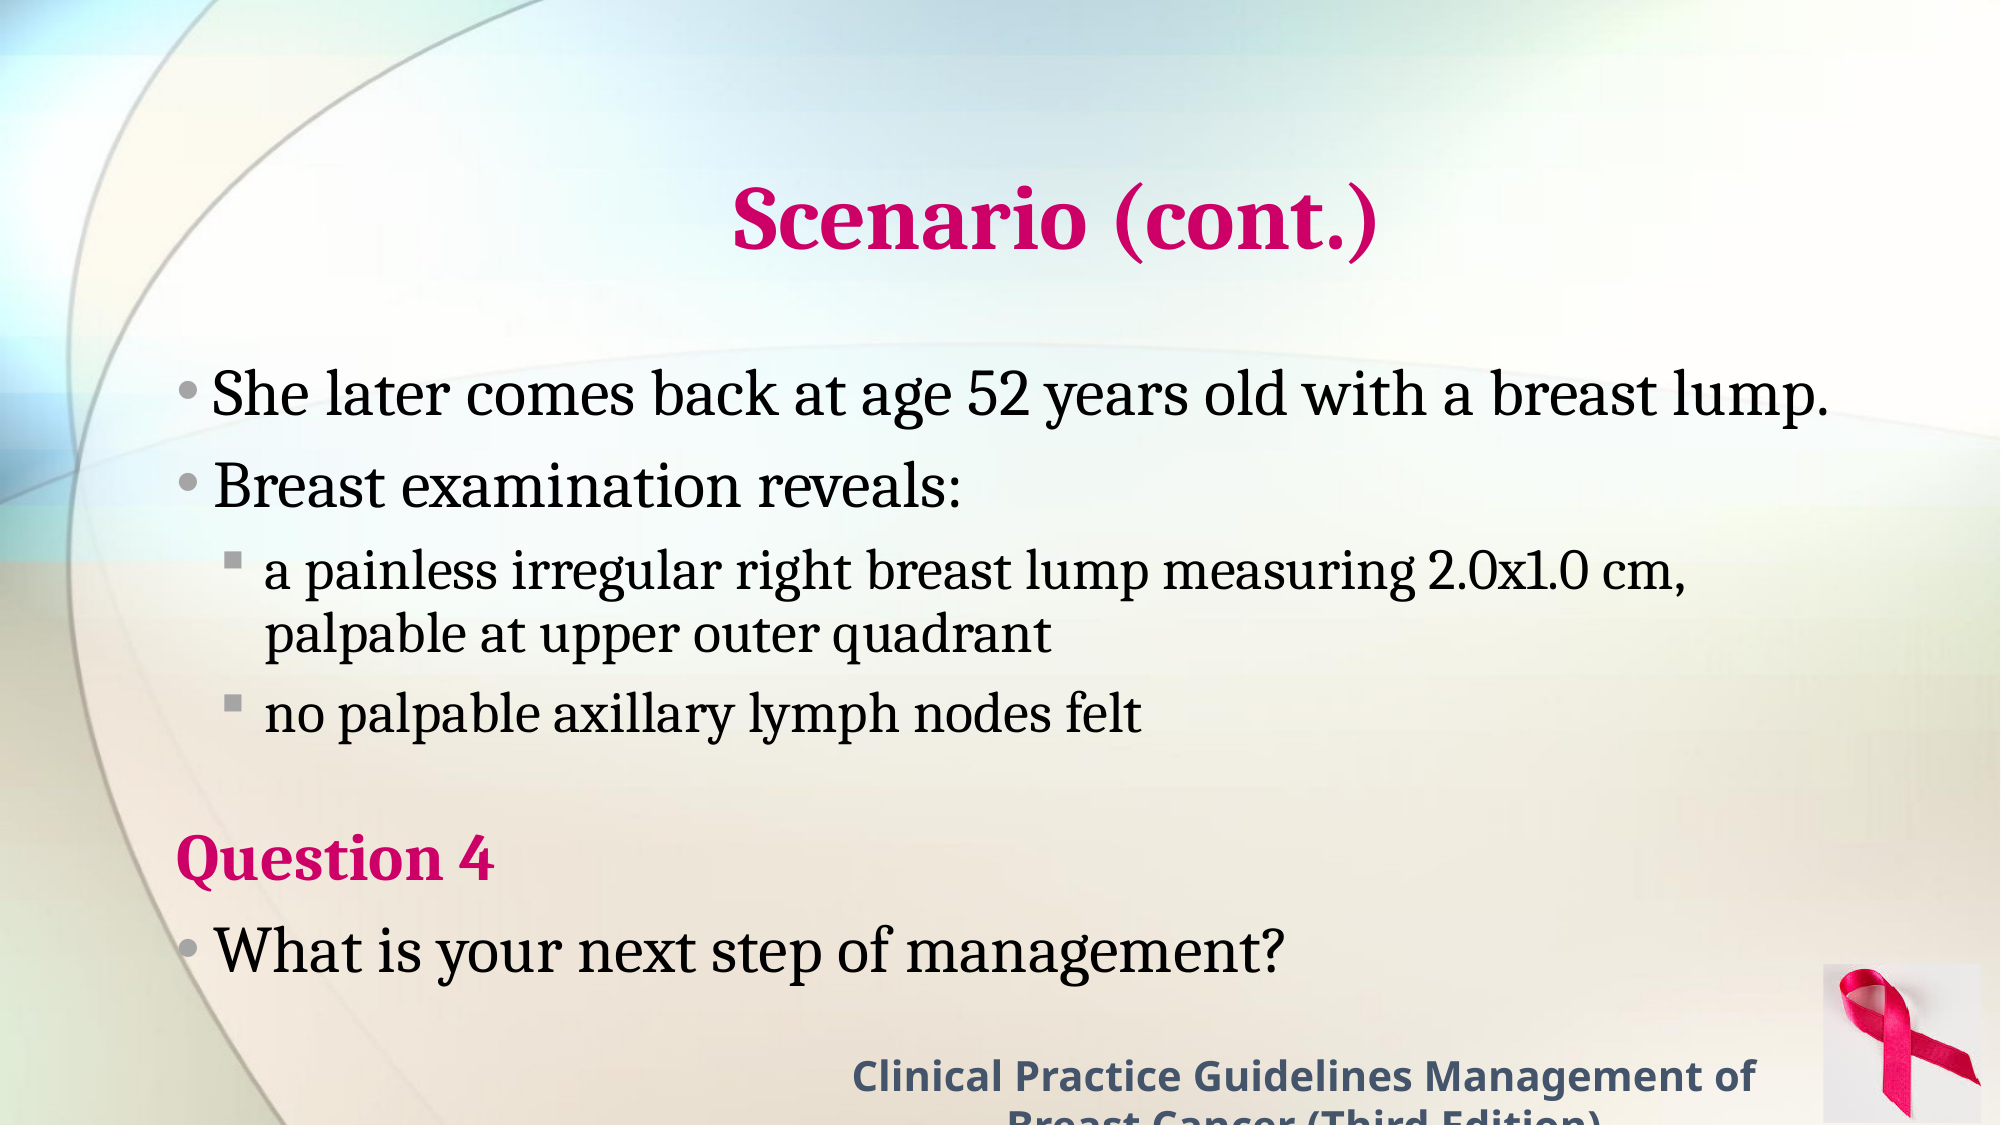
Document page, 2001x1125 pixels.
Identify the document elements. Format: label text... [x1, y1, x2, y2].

picture [0, 0, 2001, 1125]
list She later comes back at age 52 years old with a breast lump. Breast examination reveals: a painless irregular right breast lump measuring 2.0x1.0 cm, palpable at upper outer quadrant no palpable axillary lymph nodes felt Question 4 What is your next step of management? [161, 350, 1885, 1050]
text_box Clinical Practice Guidelines Management of Breast Cancer (Third Edition) [788, 1042, 1820, 1125]
title Scenario (cont.) [318, 104, 1801, 322]
